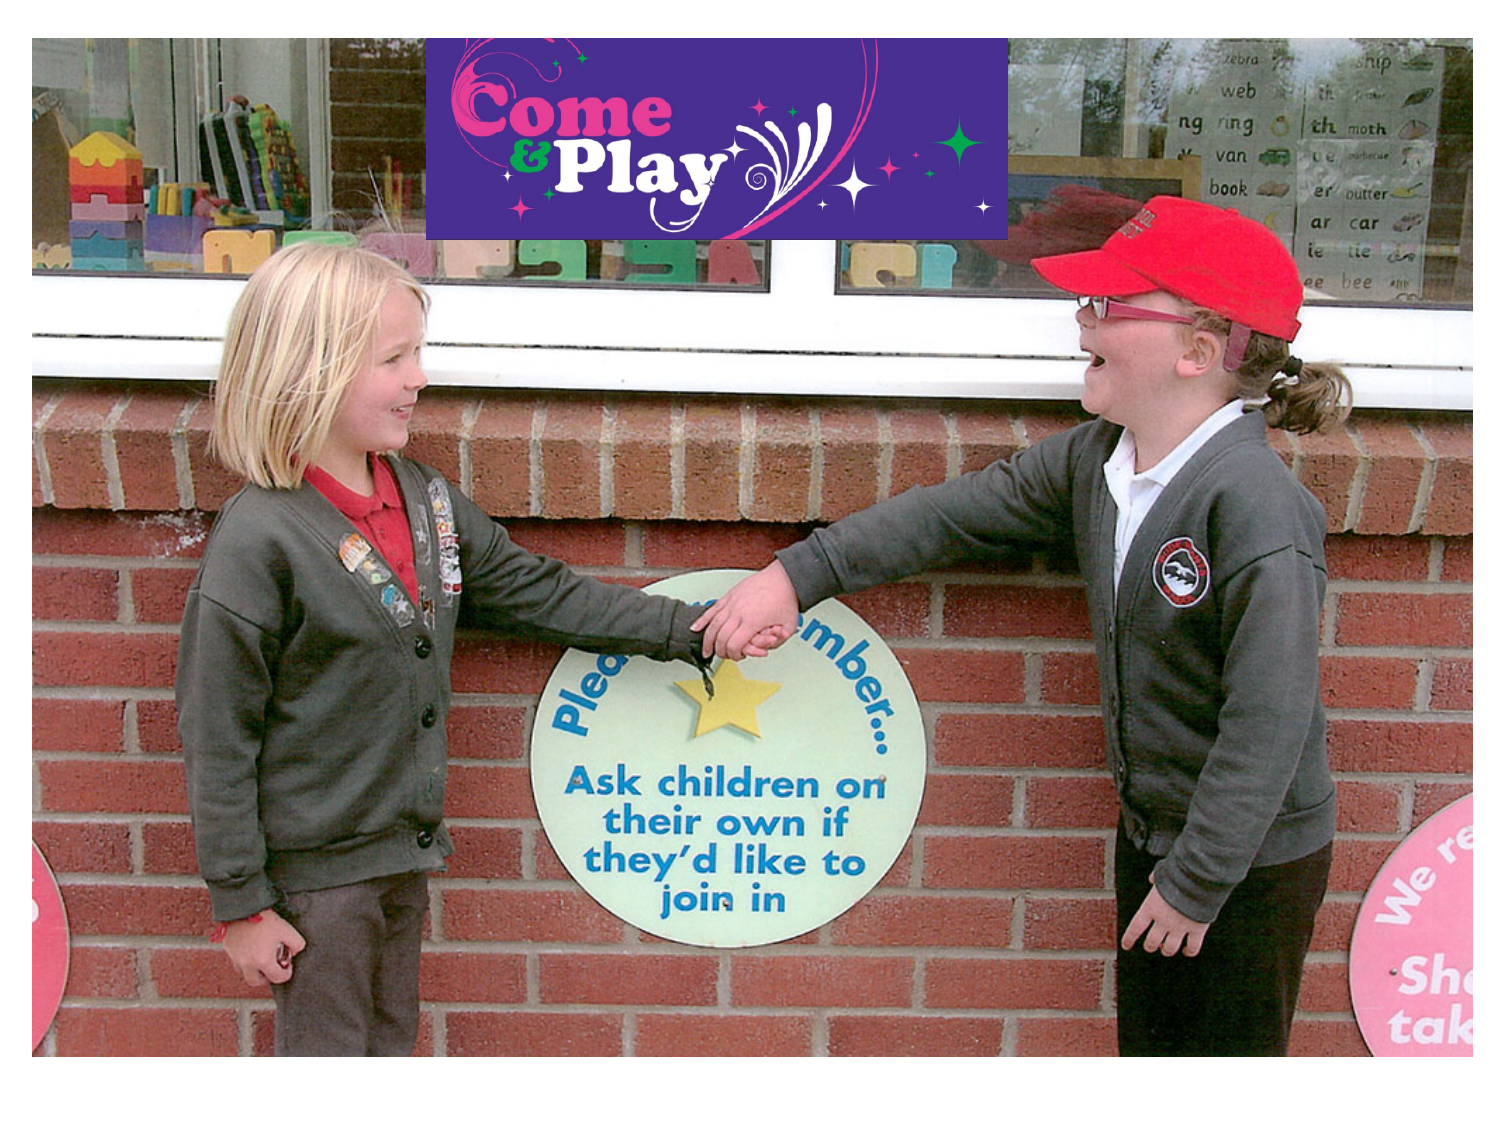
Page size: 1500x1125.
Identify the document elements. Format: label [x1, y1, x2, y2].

picture [32, 38, 1473, 1057]
